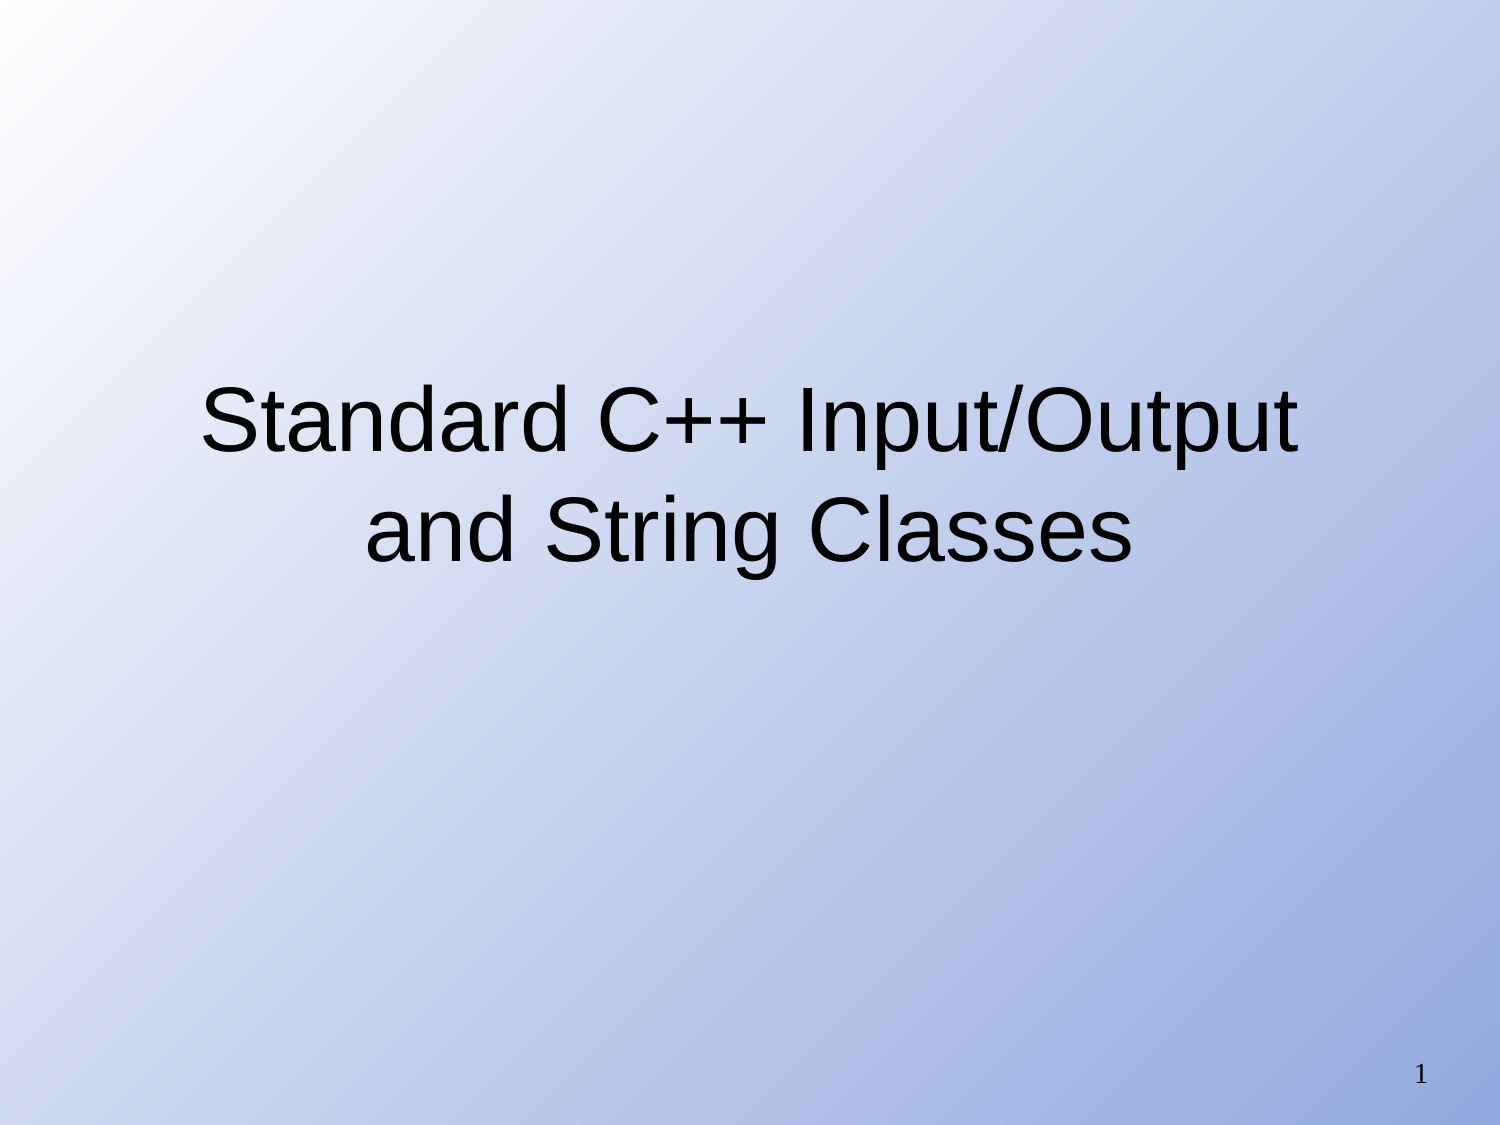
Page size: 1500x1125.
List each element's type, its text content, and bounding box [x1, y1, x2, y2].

title Standard C++ Input/Output and String Classes [112, 349, 1388, 591]
slide_number 1 [1093, 1046, 1444, 1125]
